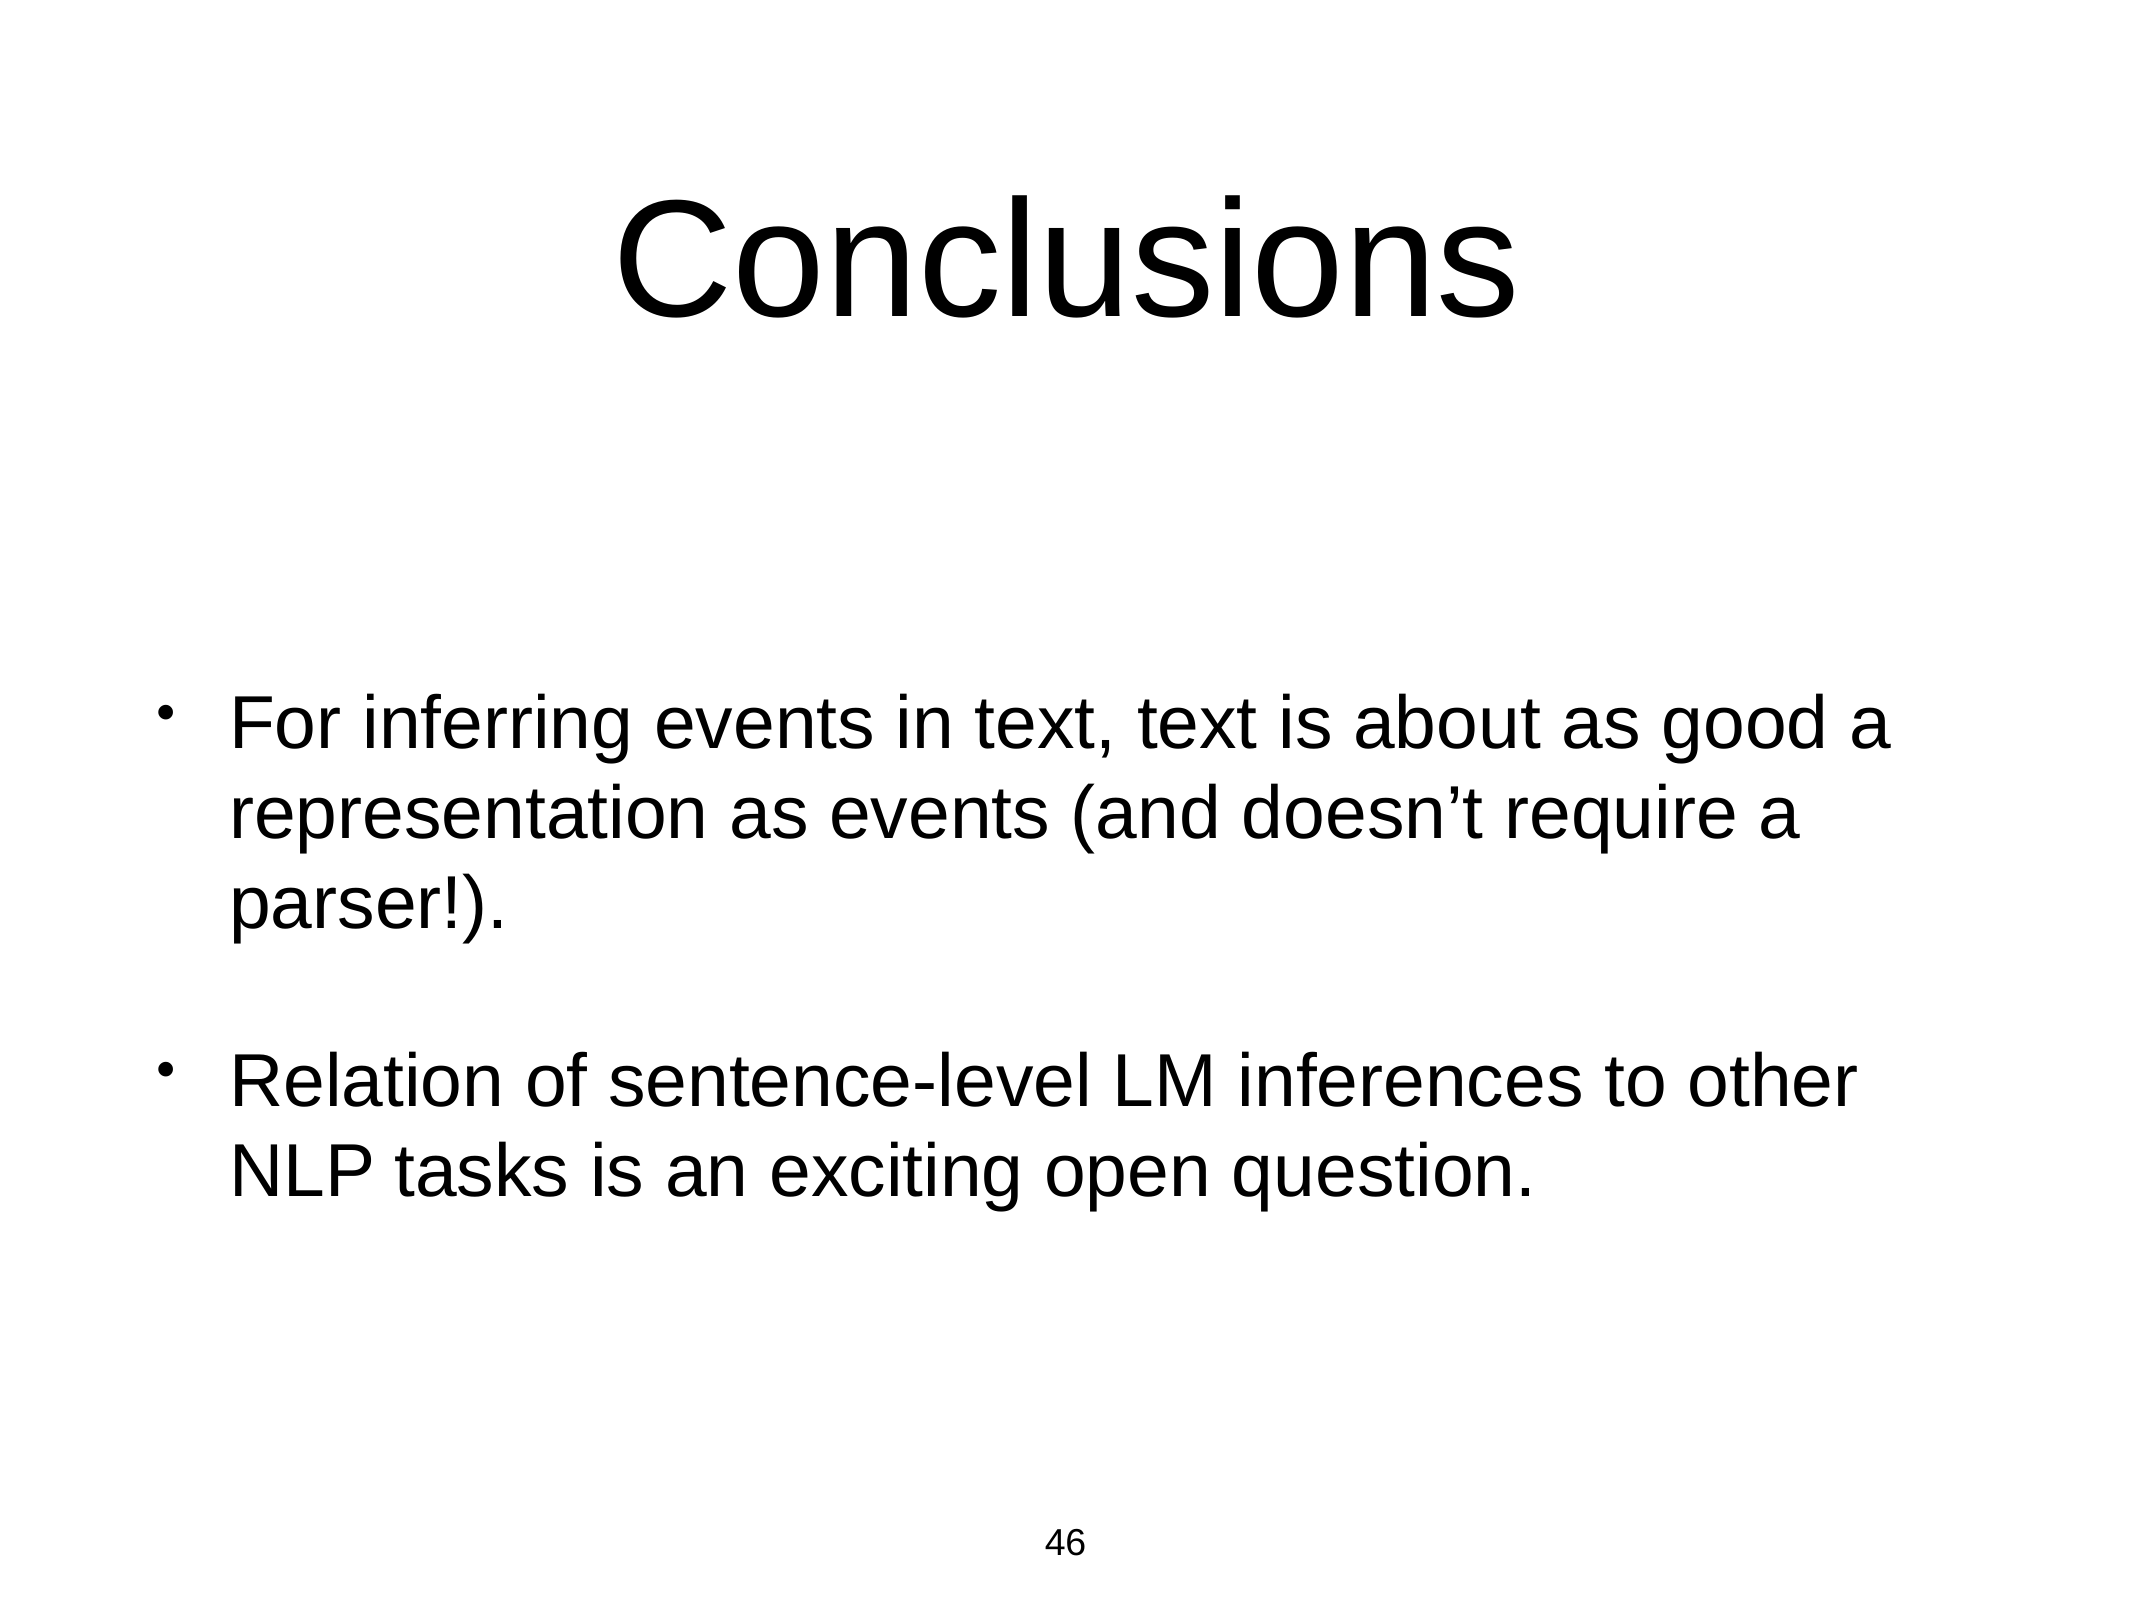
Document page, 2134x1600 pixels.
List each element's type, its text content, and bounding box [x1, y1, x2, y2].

slide_number 46 [1041, 1517, 1090, 1564]
title Conclusions [155, 72, 1978, 426]
list For inferring events in text, text is about as good a representation as events (and doesn’t require a parser!). Relation of sentence-level LM inferences to other NLP tasks is an exciting open question. [155, 426, 1978, 1459]
